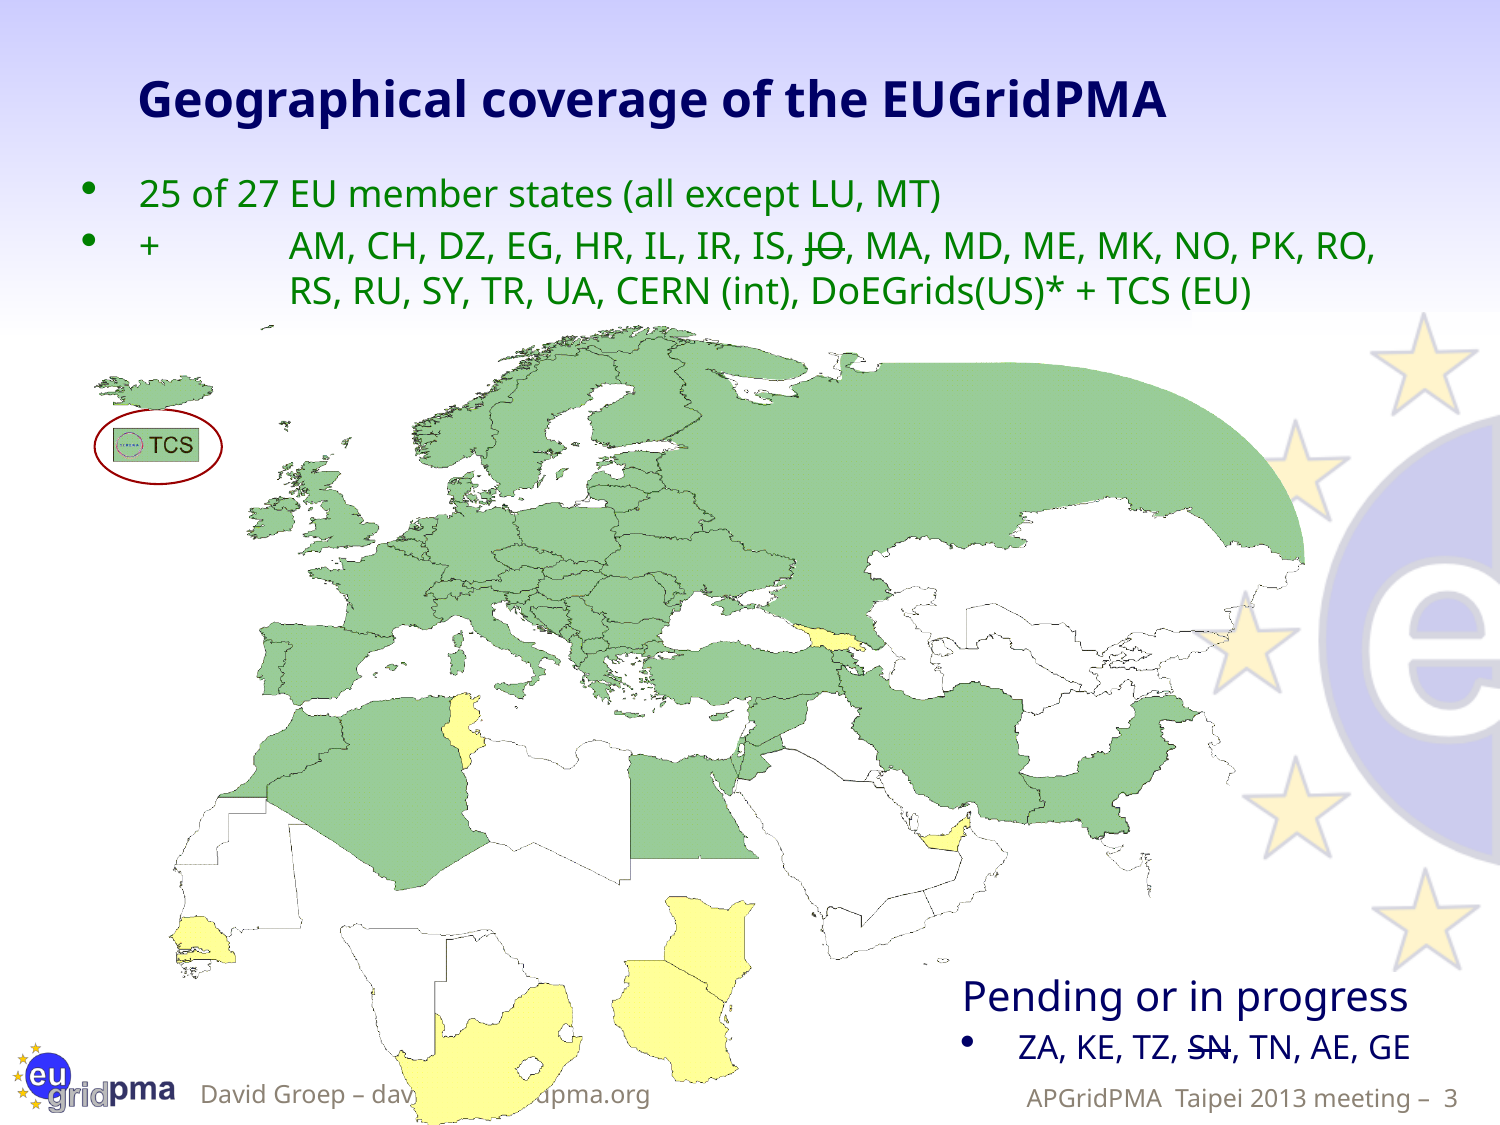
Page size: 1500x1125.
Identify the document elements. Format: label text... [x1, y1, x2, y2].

picture [12, 312, 1500, 1125]
text_box Pending or in progress ZA, KE, TZ, SN, TN, AE, GE [1309, 961, 1475, 1074]
text_box 25 of 27 EU member states (all except LU, MT) + AM, CH, DZ, EG, HR, IL, IR, IS, JO, MA, MD, ME, MK, NO, PK, RO, RS, RU, SY, TR, UA, CERN (int), DoEGrids(US)* + TCS (EU) [67, 161, 1450, 948]
title Geographical coverage of the EUGridPMA [137, 24, 1458, 170]
